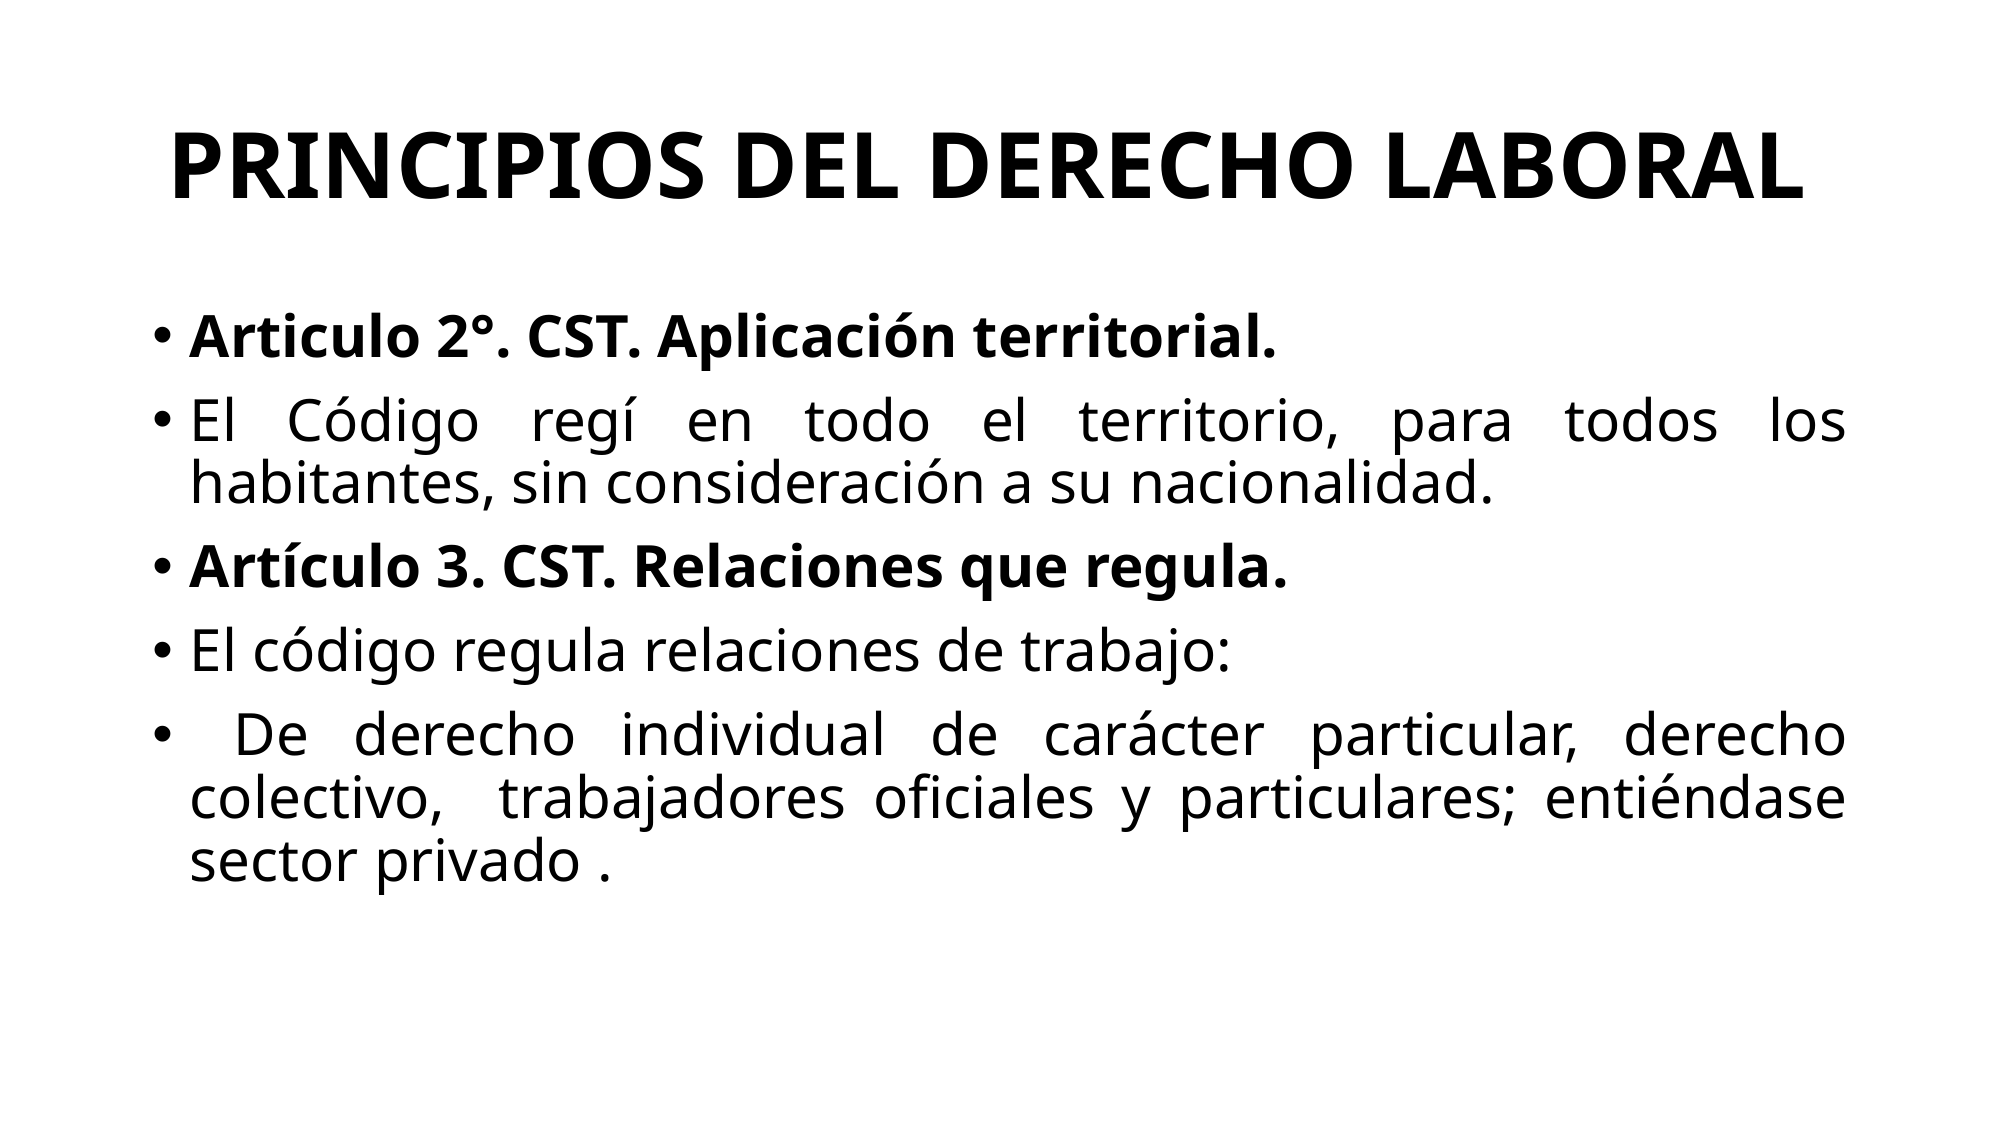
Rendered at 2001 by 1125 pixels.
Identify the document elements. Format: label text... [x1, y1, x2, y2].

title PRINCIPIOS DEL DERECHO LABORAL [137, 59, 1863, 278]
list Articulo 2°. CST. Aplicación territorial. El Código regí en todo el territorio, para todos los habitantes, sin consideración a su nacionalidad. Artículo 3. CST. Relaciones que regula. El código regula relaciones de trabajo: De derecho individual de carácter particular, derecho colectivo, trabajadores oficiales y particulares; entiéndase sector privado . [137, 299, 1863, 1014]
